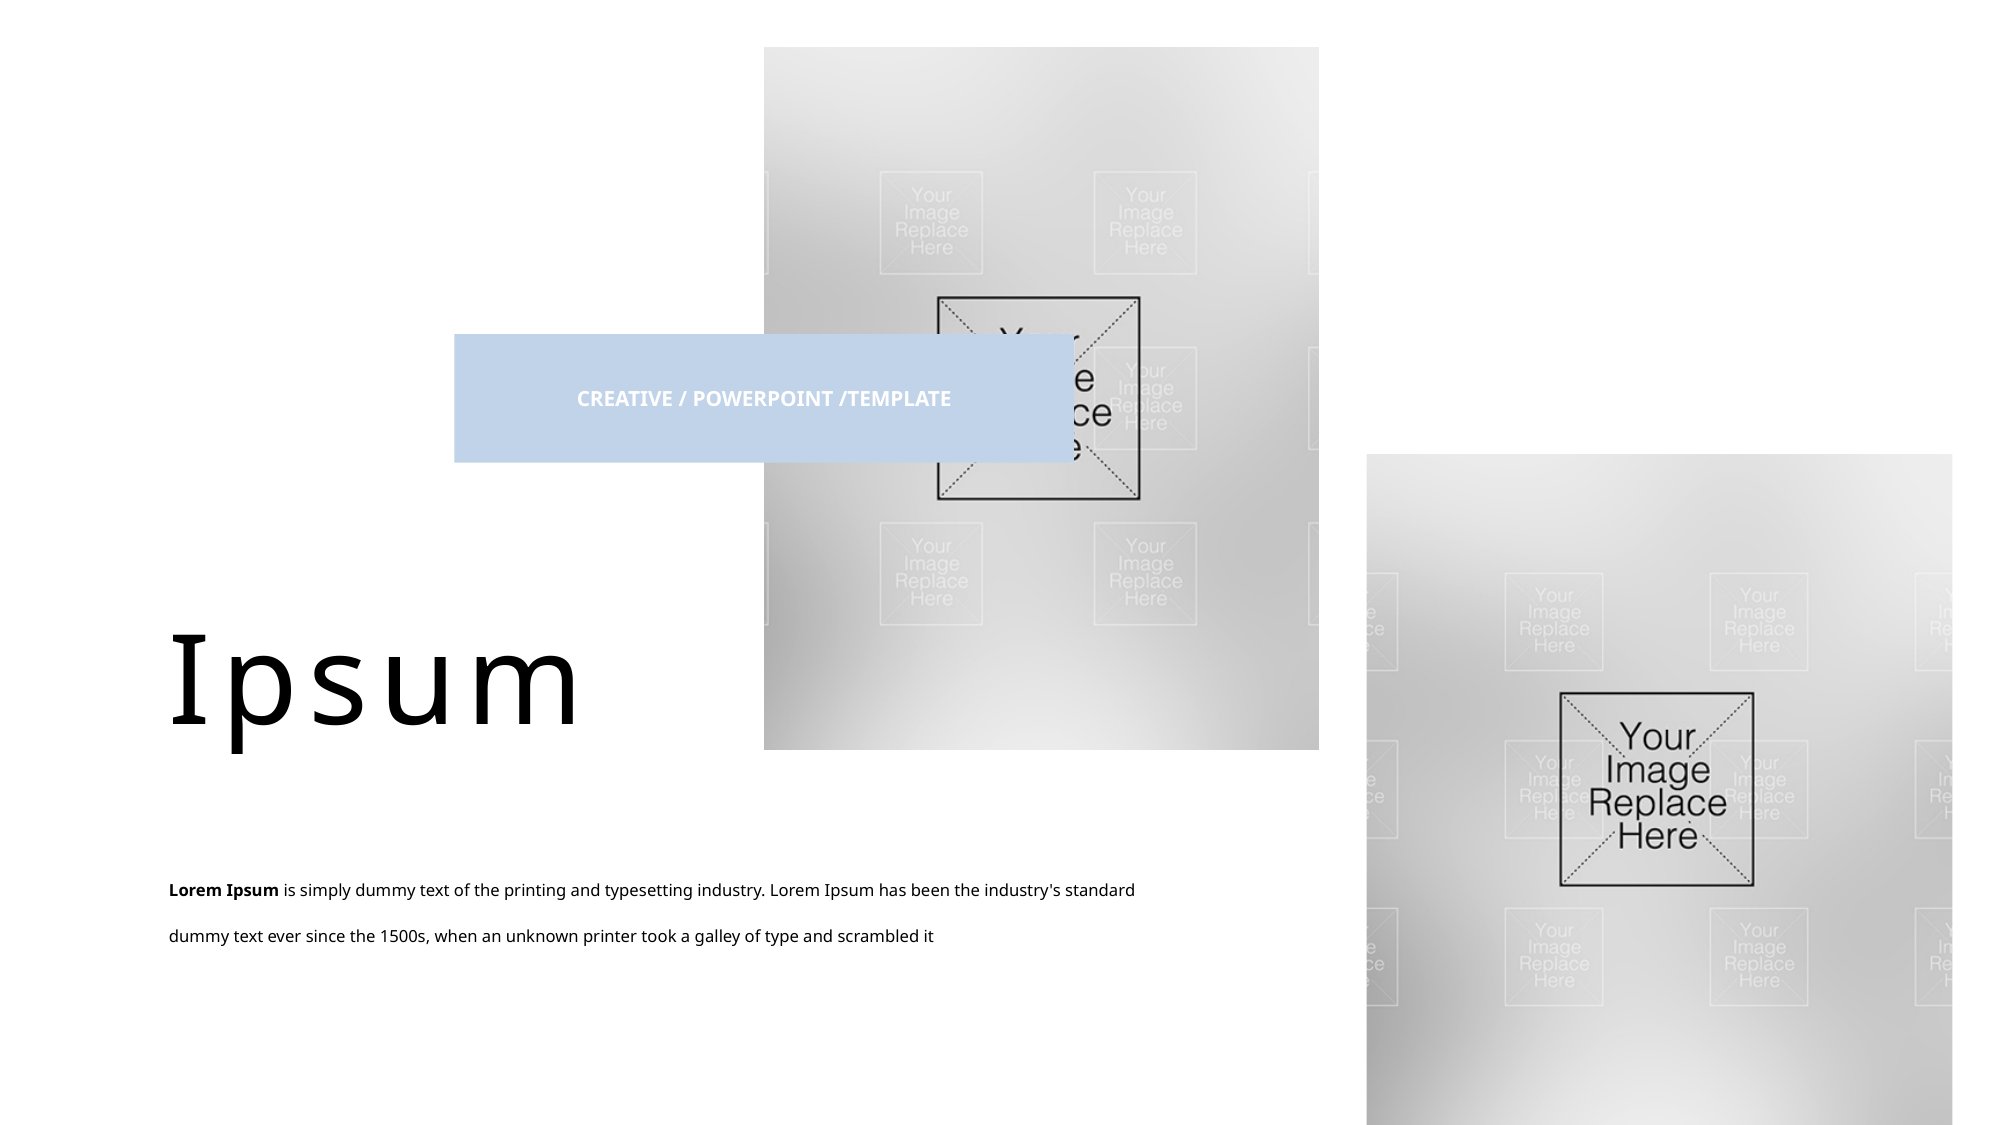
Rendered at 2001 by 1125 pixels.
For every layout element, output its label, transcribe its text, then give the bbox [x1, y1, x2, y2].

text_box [154, 592, 1208, 947]
text_box CREATIVE / POWERPOINT /TEMPLATE [503, 378, 764, 418]
text_box [453, 333, 764, 464]
picture [764, 47, 1320, 750]
picture [1366, 454, 1953, 1125]
